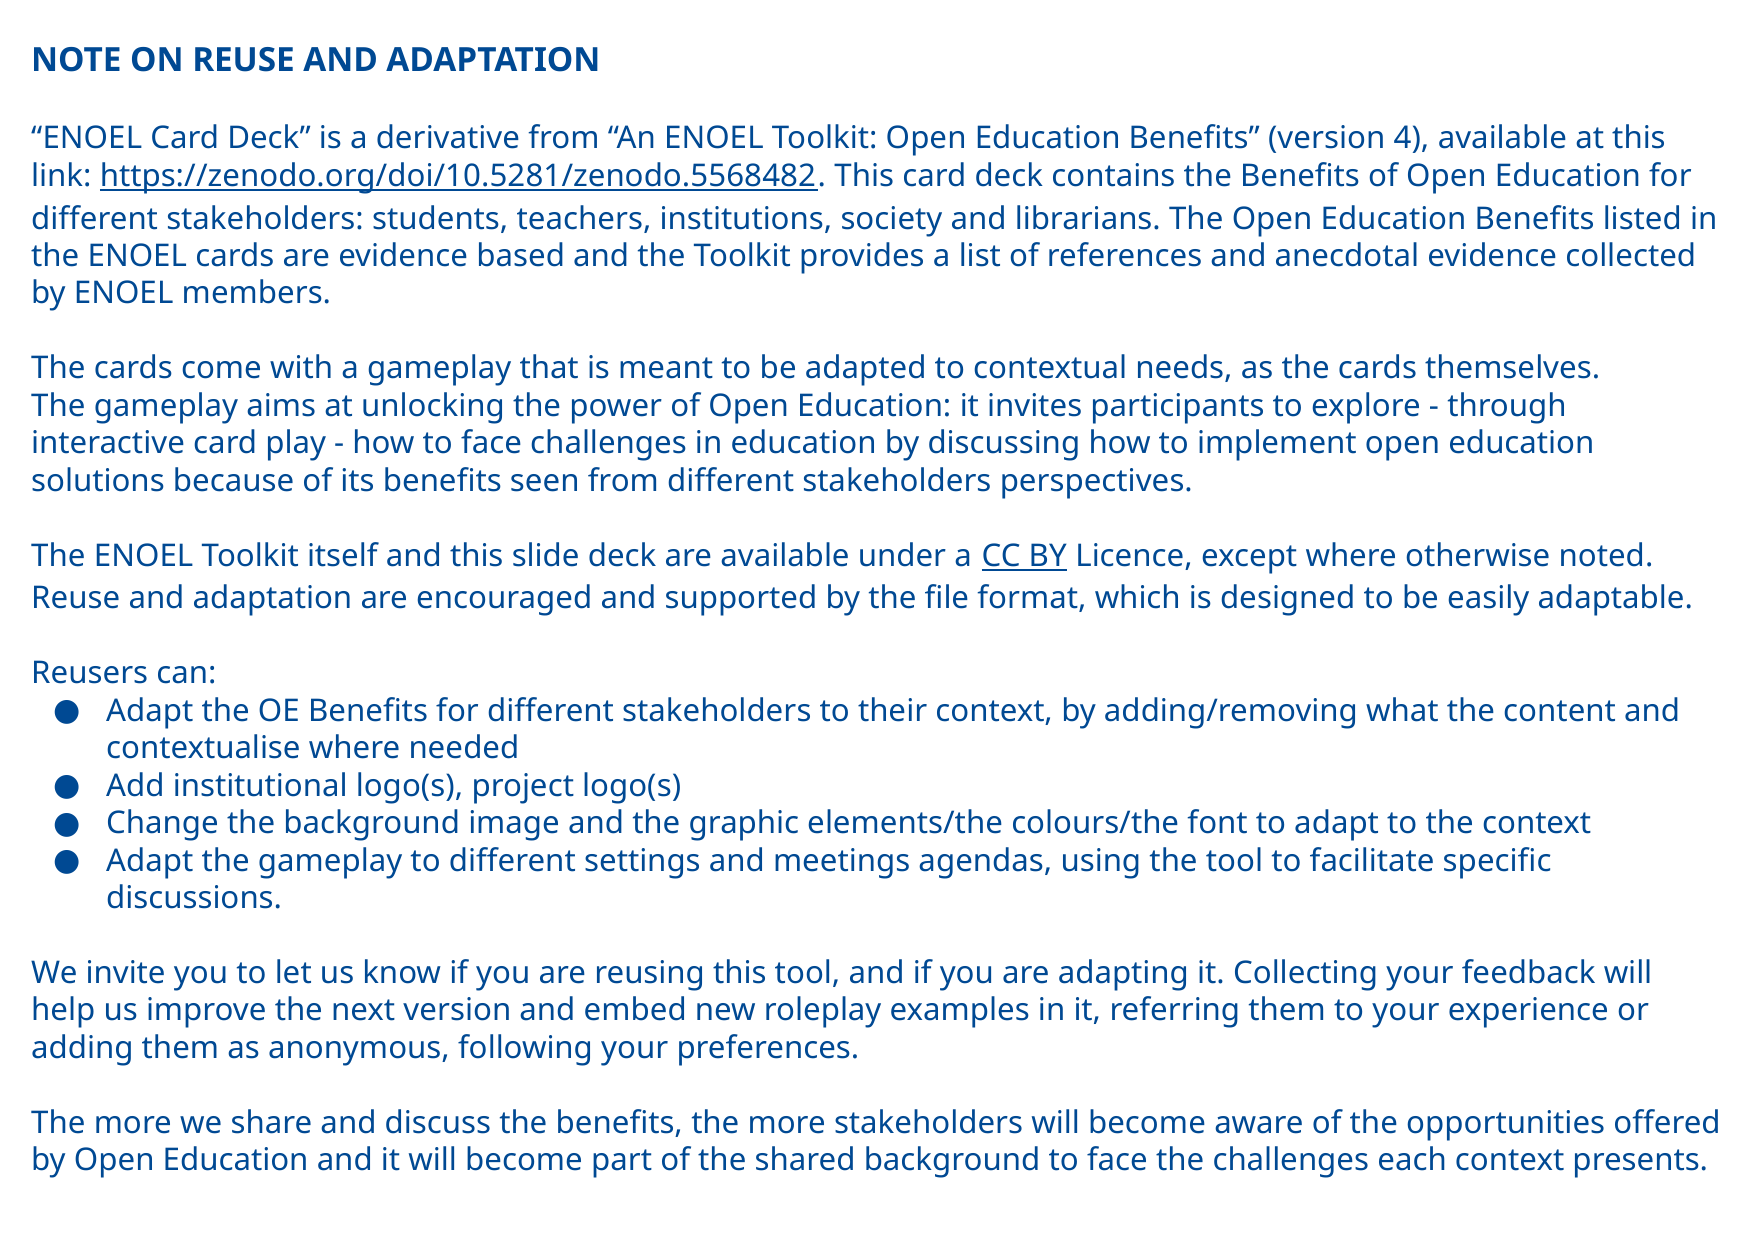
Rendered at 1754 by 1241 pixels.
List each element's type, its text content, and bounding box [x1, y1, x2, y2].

text_box NOTE ON REUSE AND ADAPTATION “ENOEL Card Deck” is a derivative from “An ENOEL Toolkit: Open Education Benefits” (version 4), available at this link: https://zenodo.org/doi/10.5281/zenodo.5568482. This card deck contains the Benefits of Open Education for different stakeholders: students, teachers, institutions, society and librarians. The Open Education Benefits listed in the ENOEL cards are evidence based and the Toolkit provides a list of references and anecdotal evidence collected by ENOEL members. The cards come with a gameplay that is meant to be adapted to contextual needs, as the cards themselves. The gameplay aims at unlocking the power of Open Education: it invites participants to explore - through interactive card play - how to face challenges in education by discussing how to implement open education solutions because of its benefits seen from different stakeholders perspectives. The ENOEL Toolkit itself and this slide deck are available under a CC BY Licence, except where otherwise noted. Reuse and adaptation are encouraged and supported by the file format, which is designed to be easily adaptable. Reusers can: Adapt the OE Benefits for different stakeholders to their context, by adding/removing what the content and contextualise where needed Add institutional logo(s), project logo(s) Change the background image and the graphic elements/the colours/the font to adapt to the context Adapt the gameplay to different settings and meetings agendas, using the tool to facilitate specific discussions. We invite you to let us know if you are reusing this tool, and if you are adapting it. Collecting your feedback will help us improve the next version and embed new roleplay examples in it, referring them to your experience or adding them as anonymous, following your preferences. The more we share and discuss the benefits, the more stakeholders will become aware of the opportunities offered by Open Education and it will become part of the shared background to face the challenges each context presents. [16, 22, 1742, 1192]
